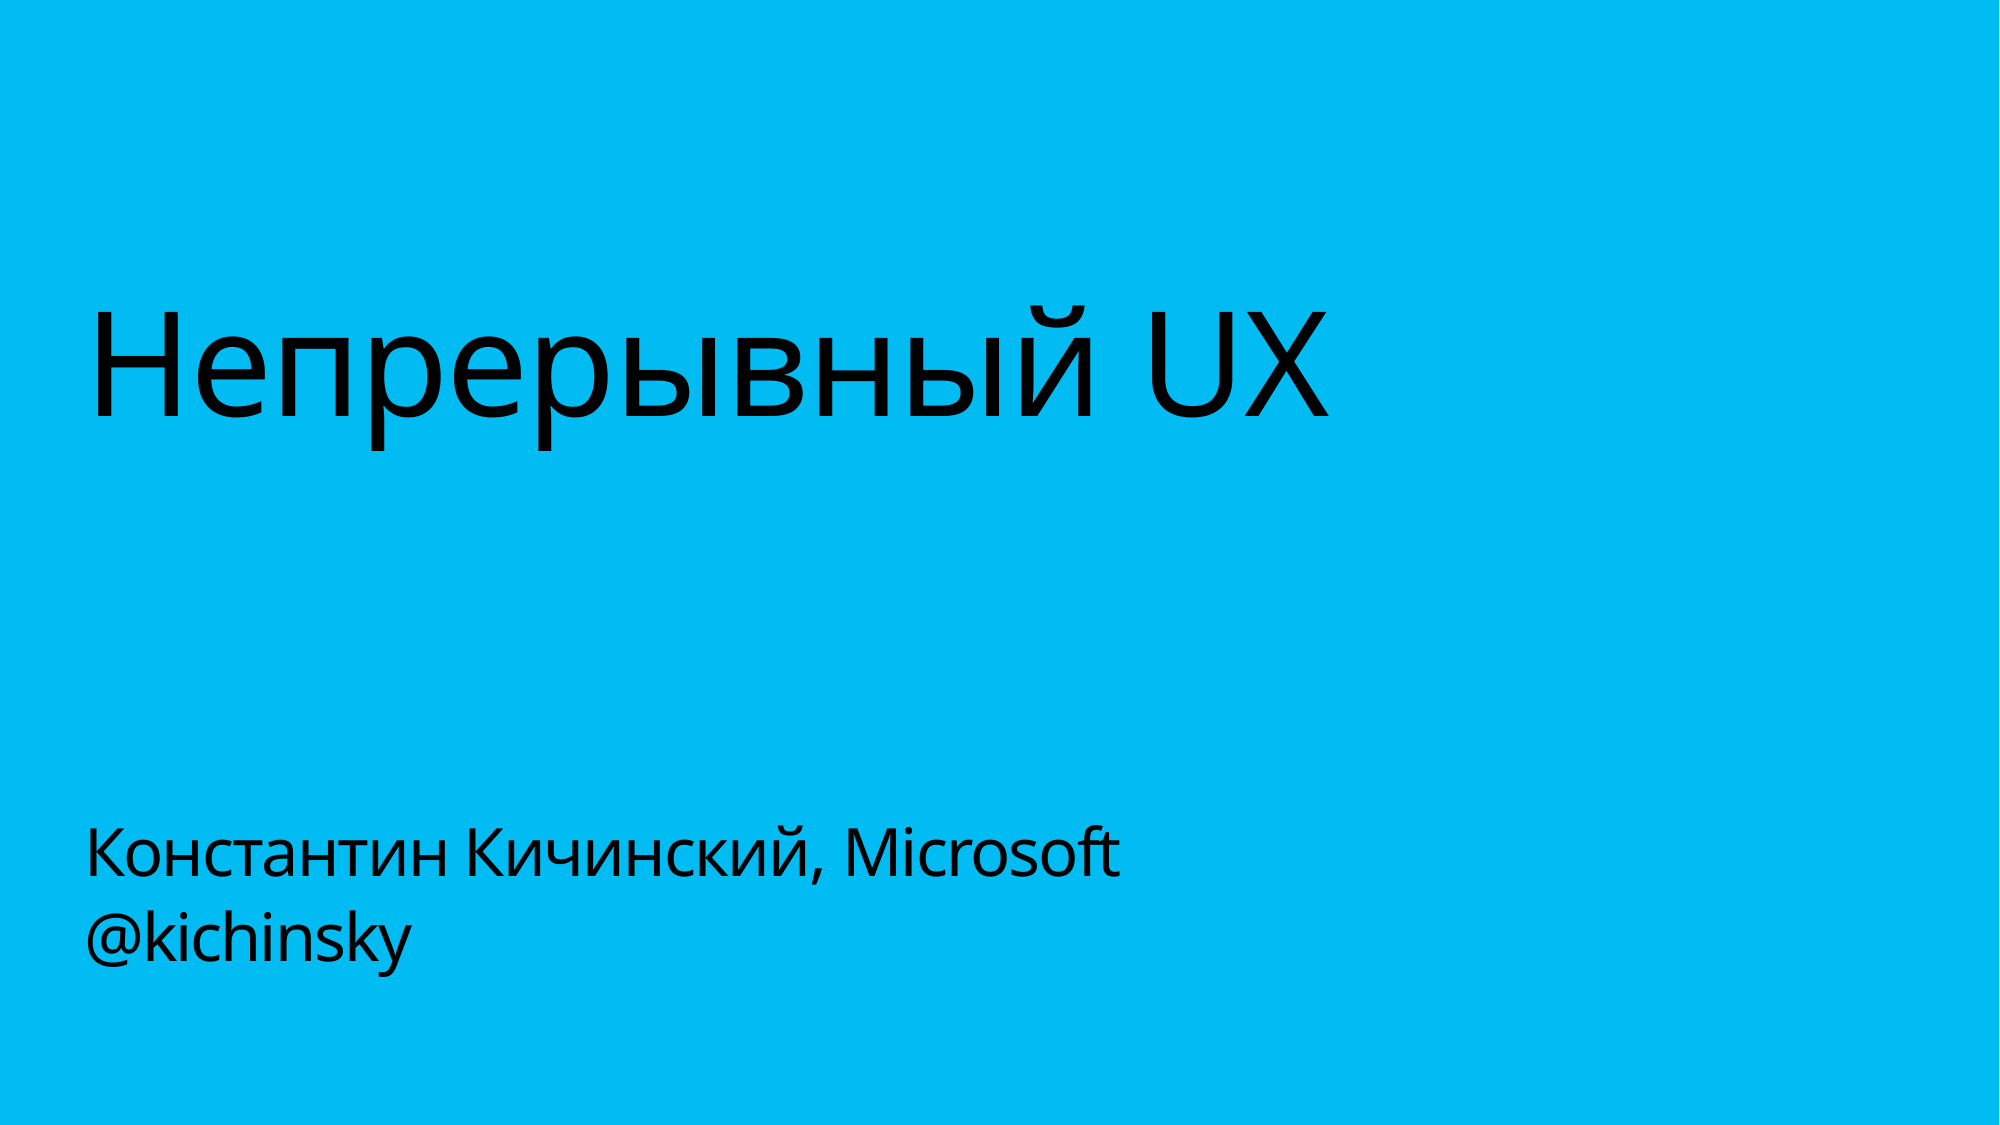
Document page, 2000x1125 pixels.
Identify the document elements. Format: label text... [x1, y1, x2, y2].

list Непрерывный UX [84, 290, 1926, 450]
list Константин Кичинский, Microsoft @kichinsky [84, 819, 1317, 981]
